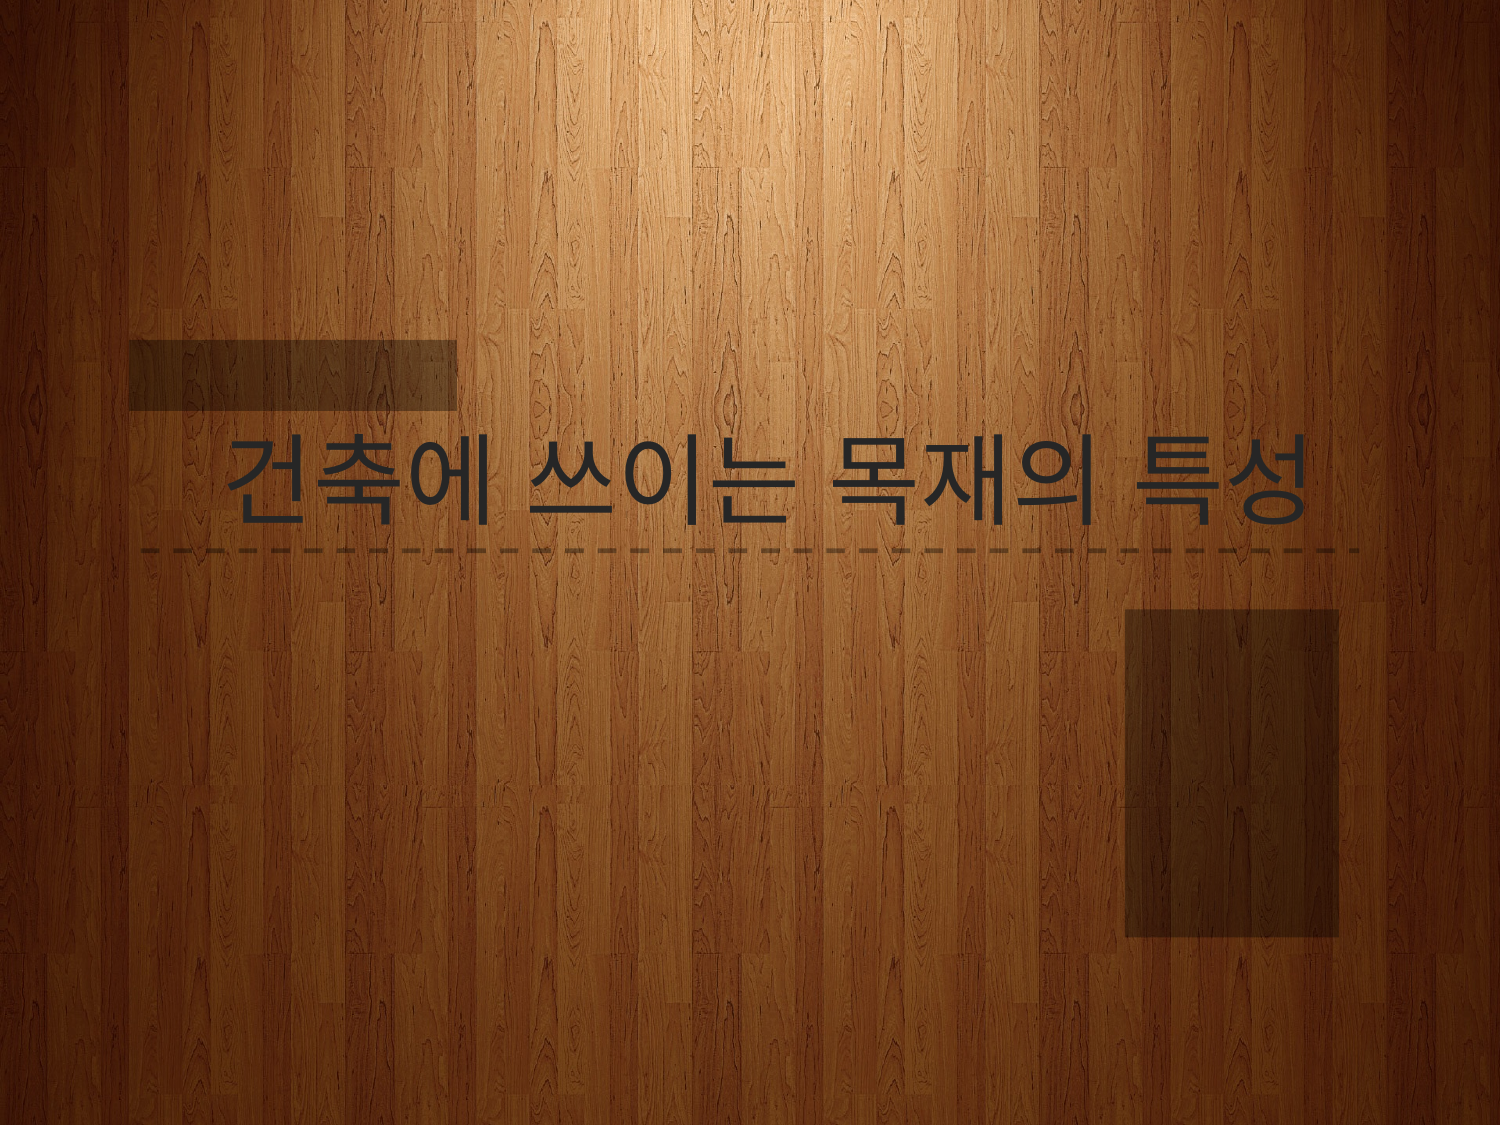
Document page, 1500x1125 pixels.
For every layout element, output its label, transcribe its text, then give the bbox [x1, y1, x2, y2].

text_box 건축에 쓰이는 목재의 특성 [154, 410, 1333, 545]
picture [0, 0, 1500, 1125]
text_box 조원 김기연 남유려 안정현 정준혁 [1123, 607, 1341, 939]
text_box 환경재료학개론 [127, 338, 459, 413]
